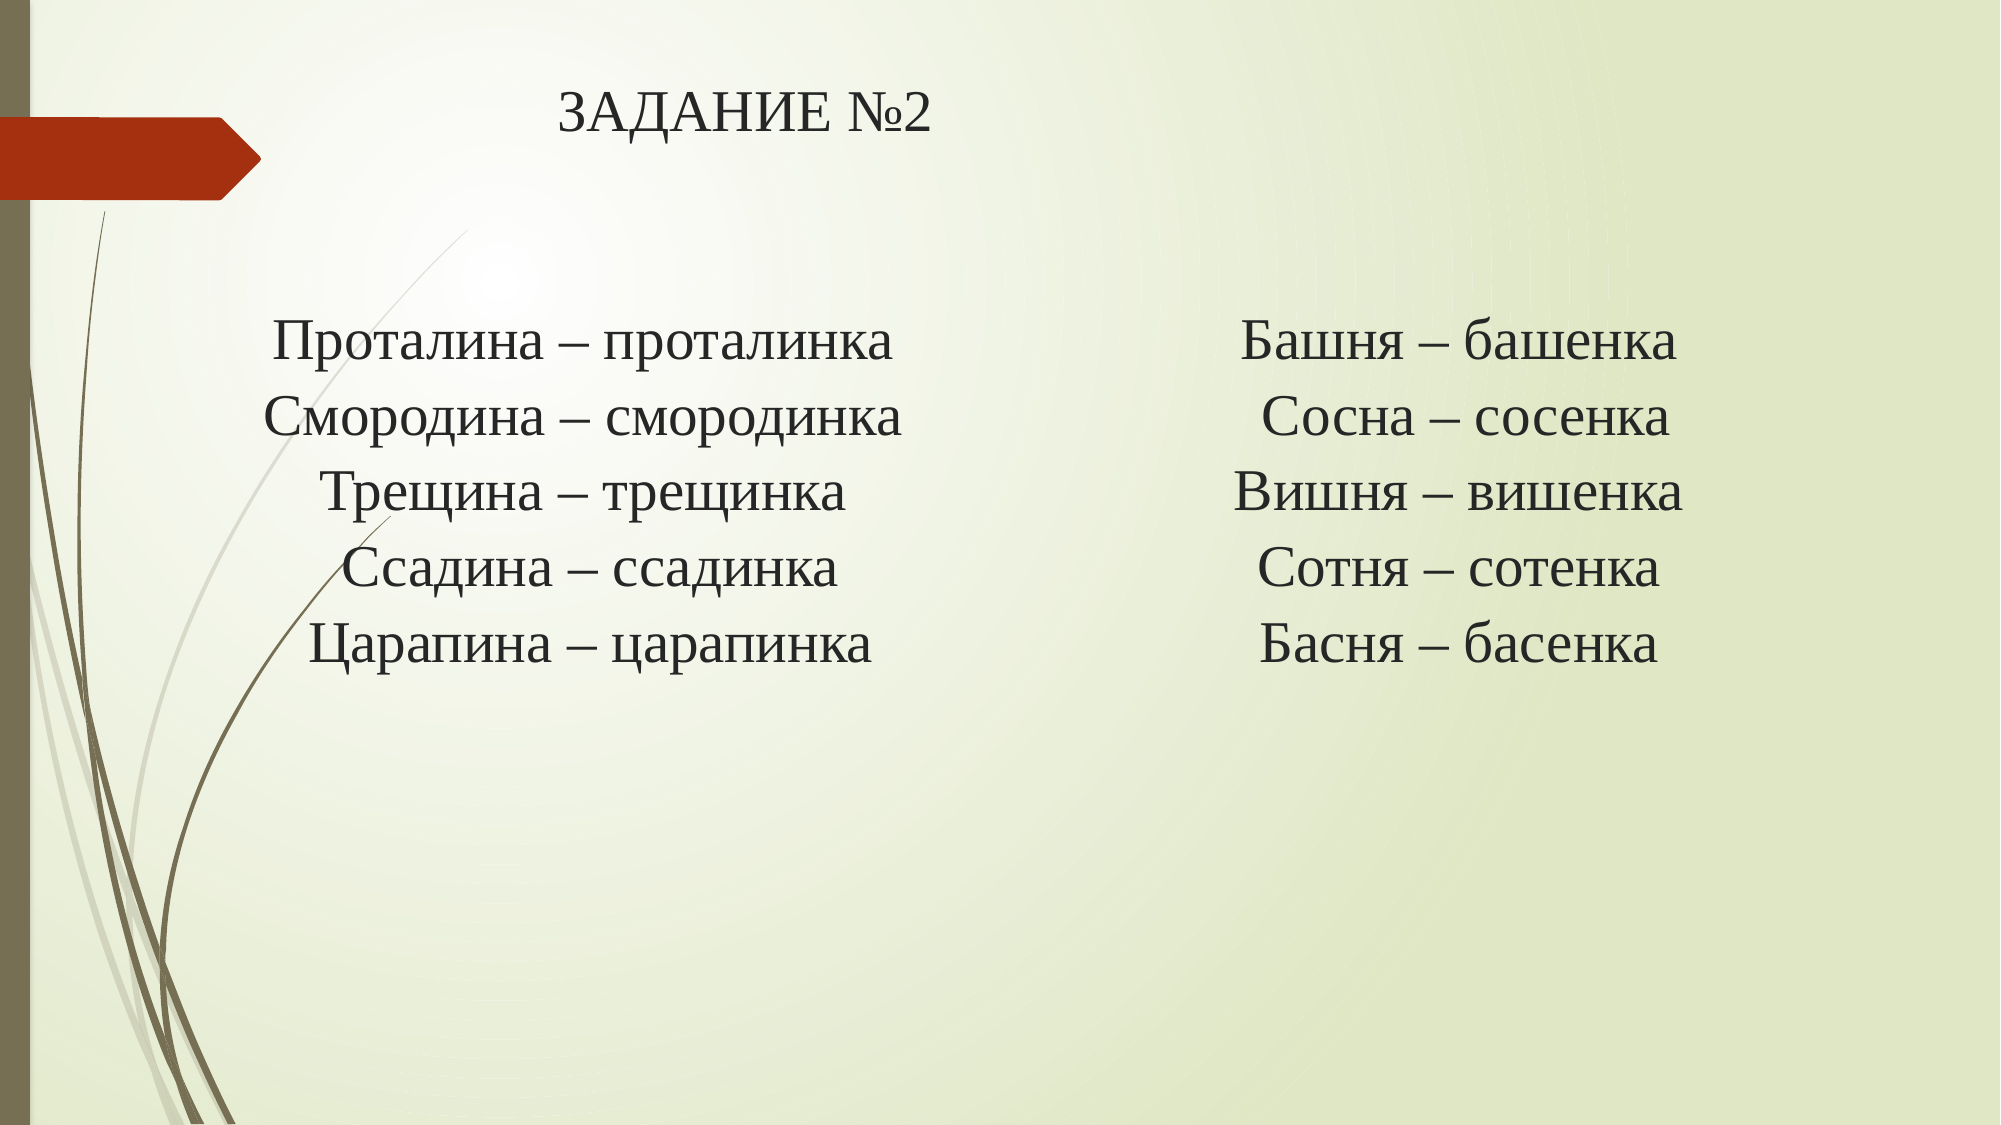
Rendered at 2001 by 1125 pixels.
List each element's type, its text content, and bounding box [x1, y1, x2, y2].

title ЗАДАНИЕ №2 Проталина – проталинка Смородина – смородинка Трещина – трещинка Ссадина – ссадинка Царапина – царапинка Башня – башенка Сосна – сосенка Вишня – вишенка Сотня – сотенка Басня – басенка [137, 59, 1920, 1035]
